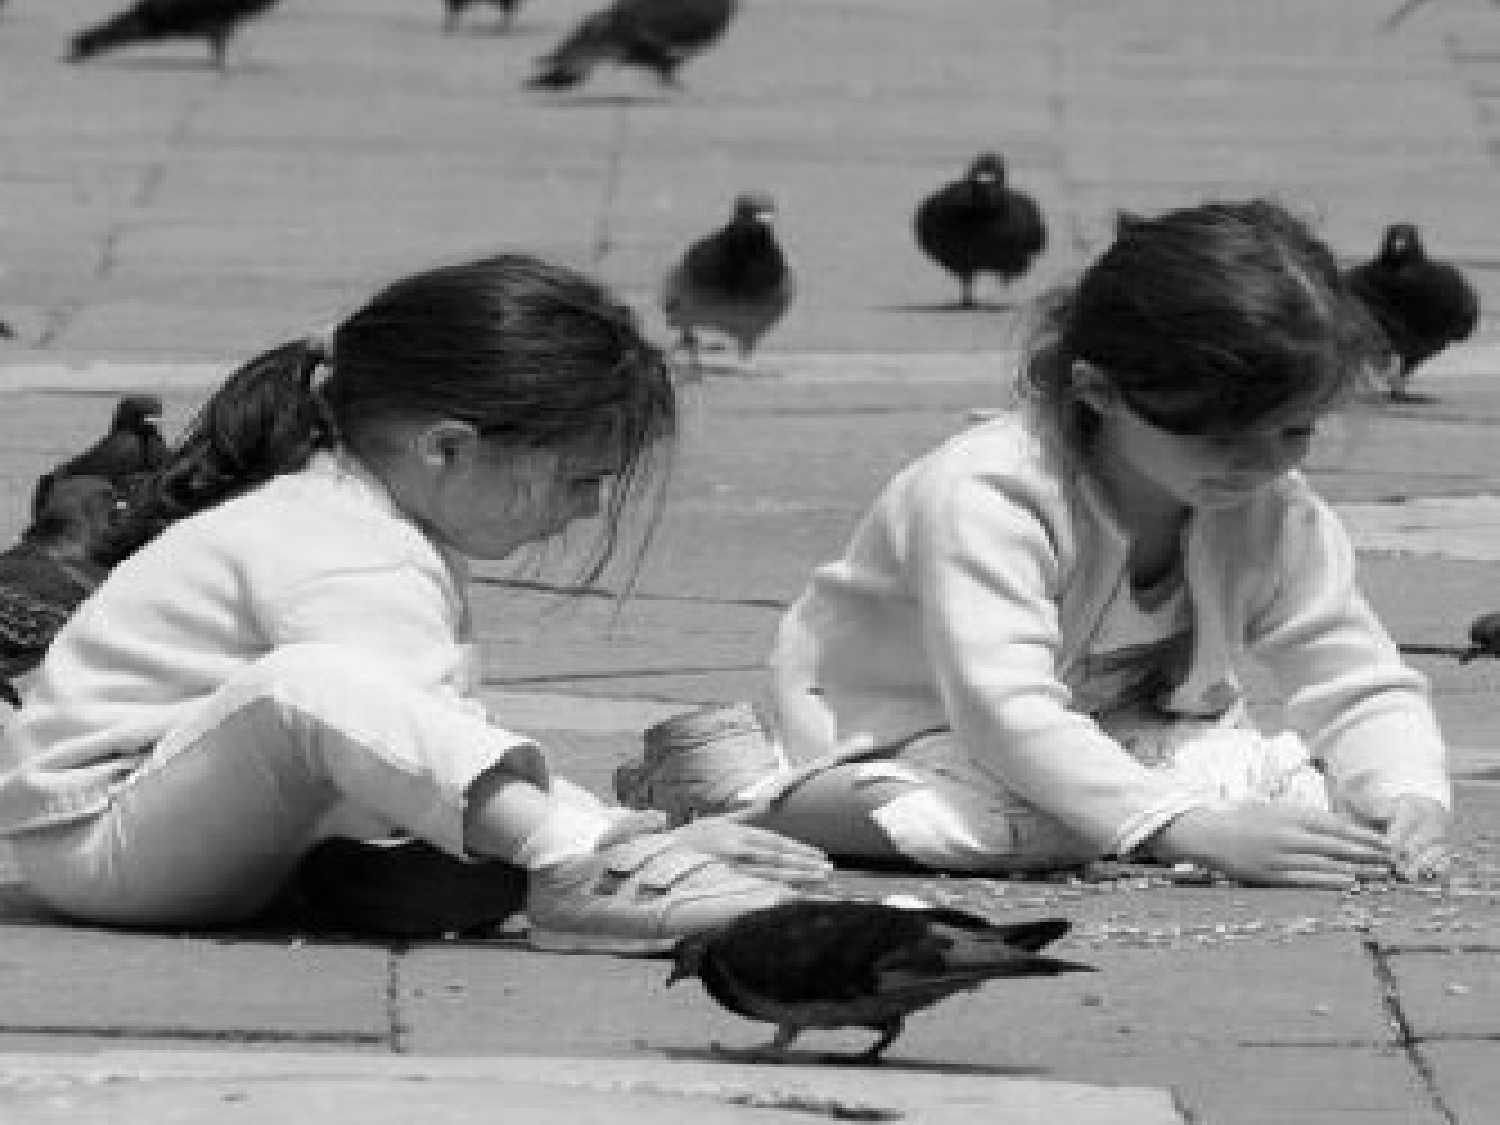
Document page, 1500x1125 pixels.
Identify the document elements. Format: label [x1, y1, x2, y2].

list [0, 0, 1500, 1125]
